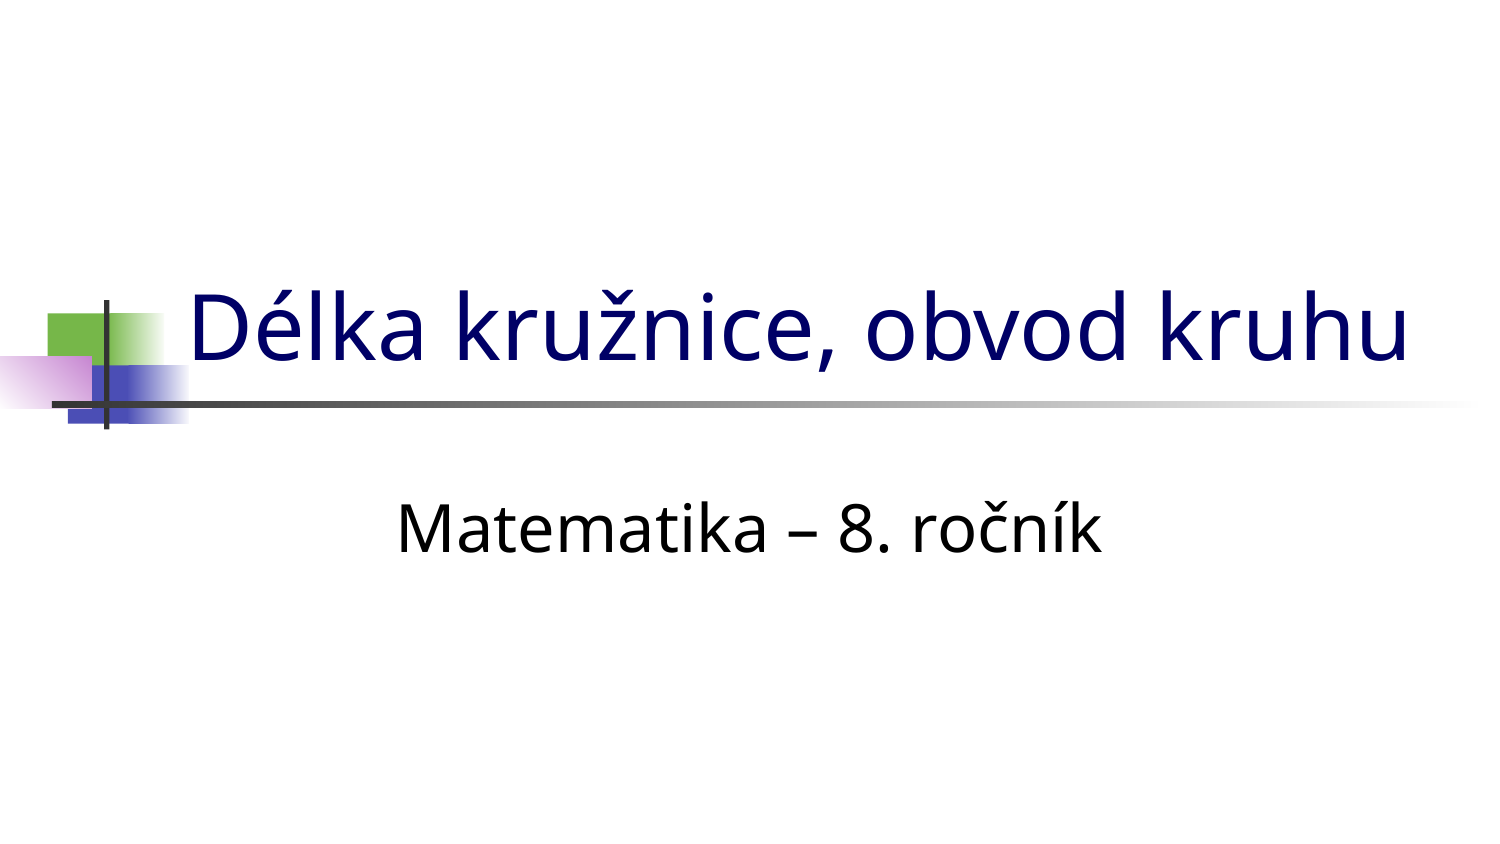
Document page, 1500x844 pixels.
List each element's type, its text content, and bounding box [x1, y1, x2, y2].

subtitle Matematika – 8. ročník [224, 477, 1276, 694]
title Délka kružnice, obvod kruhu [162, 206, 1438, 387]
